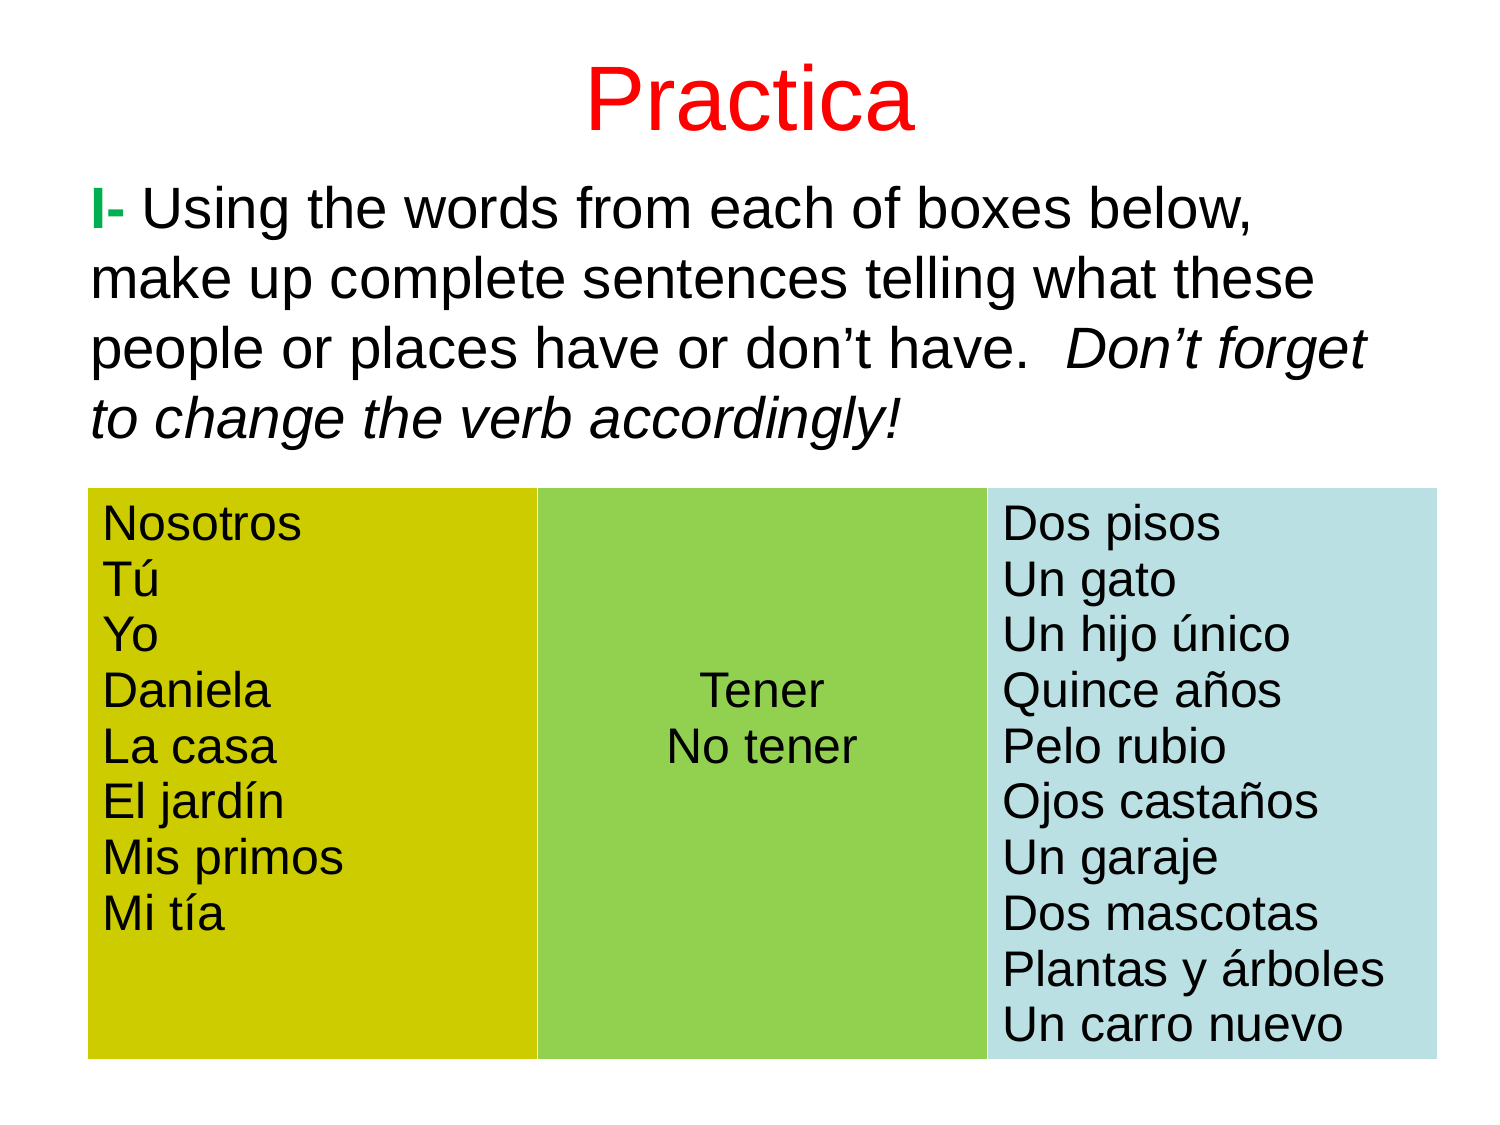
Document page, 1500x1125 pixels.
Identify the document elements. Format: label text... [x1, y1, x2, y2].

table_header Dos pisos Un gato Un hijo único Quince años Pelo rubio Ojos castaños Un garaje Dos mascotas Plantas y árboles Un carro nuevo [988, 488, 1437, 1059]
table_header Tener No tener [538, 563, 987, 1059]
table_header Nosotros Tú Yo Daniela La casa El jardín Mis primos Mi tía [88, 563, 537, 1059]
title Practica [75, 0, 1425, 162]
text_box I- Using the words from each of boxes below, make up complete sentences telling what these people or places have or don’t have. Don’t forget to change the verb accordingly! [74, 162, 1425, 563]
